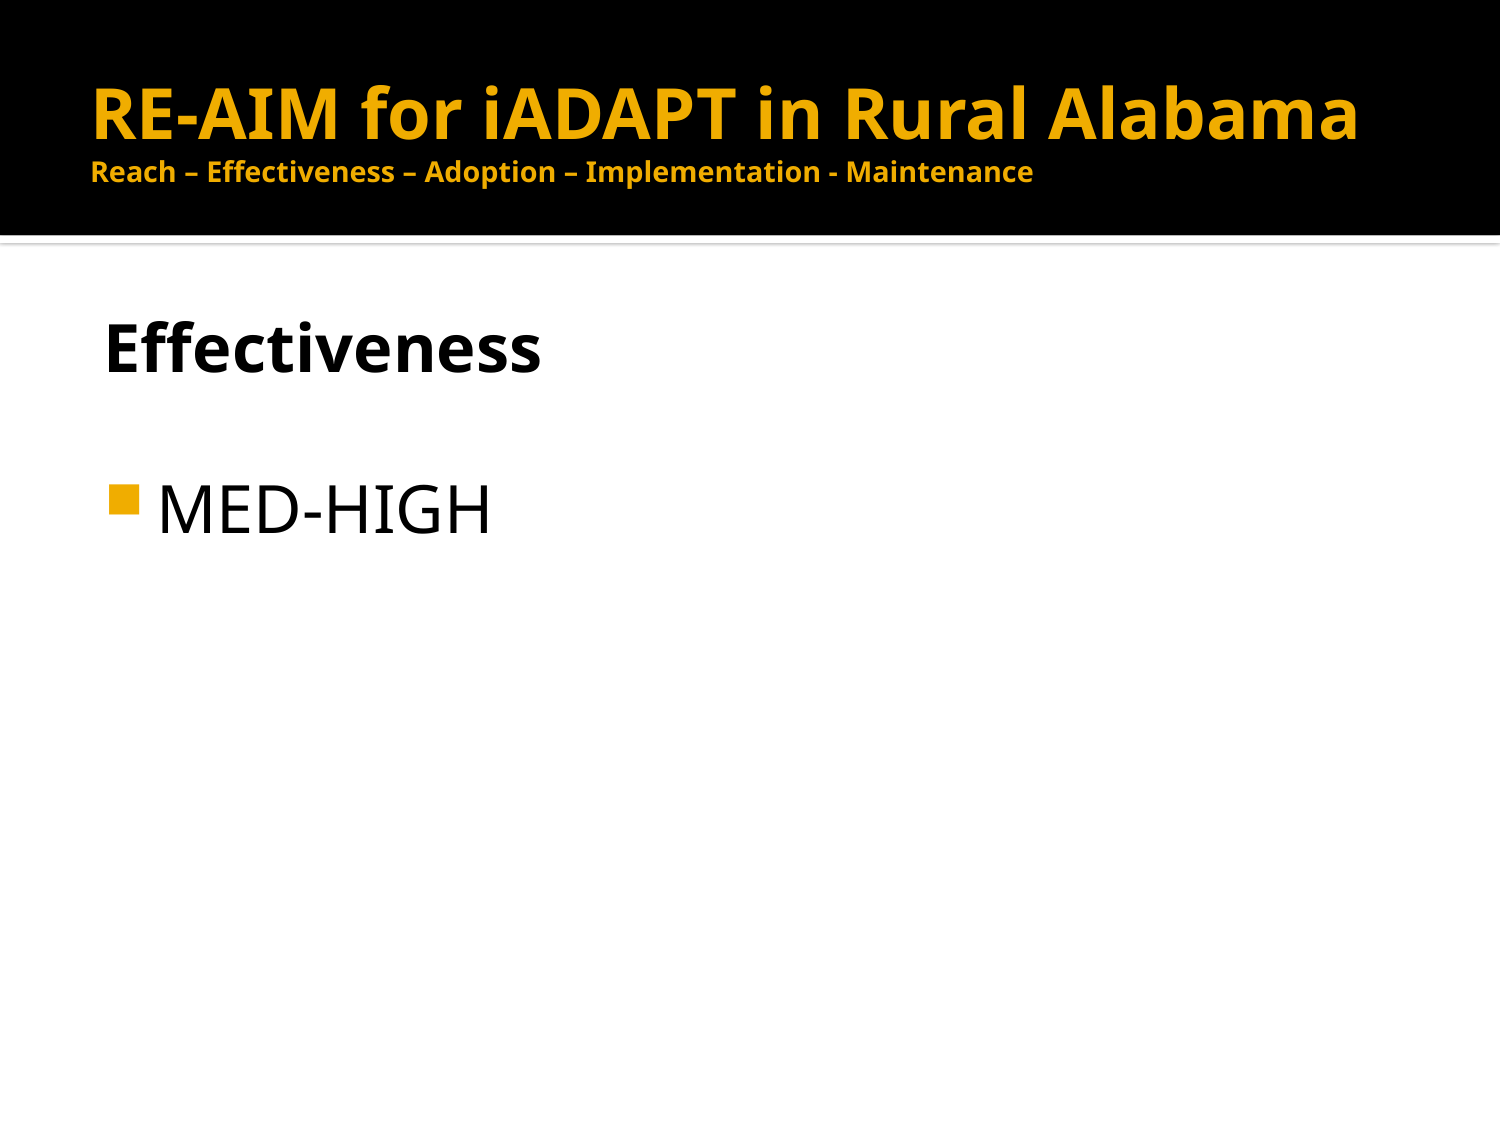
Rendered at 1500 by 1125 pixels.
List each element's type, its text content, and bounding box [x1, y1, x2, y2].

title RE-AIM for iADAPT in Rural Alabama Reach – Effectiveness – Adoption – Implementation - Maintenance [75, 25, 1425, 231]
list Effectiveness MED-HIGH [75, 291, 1425, 1050]
